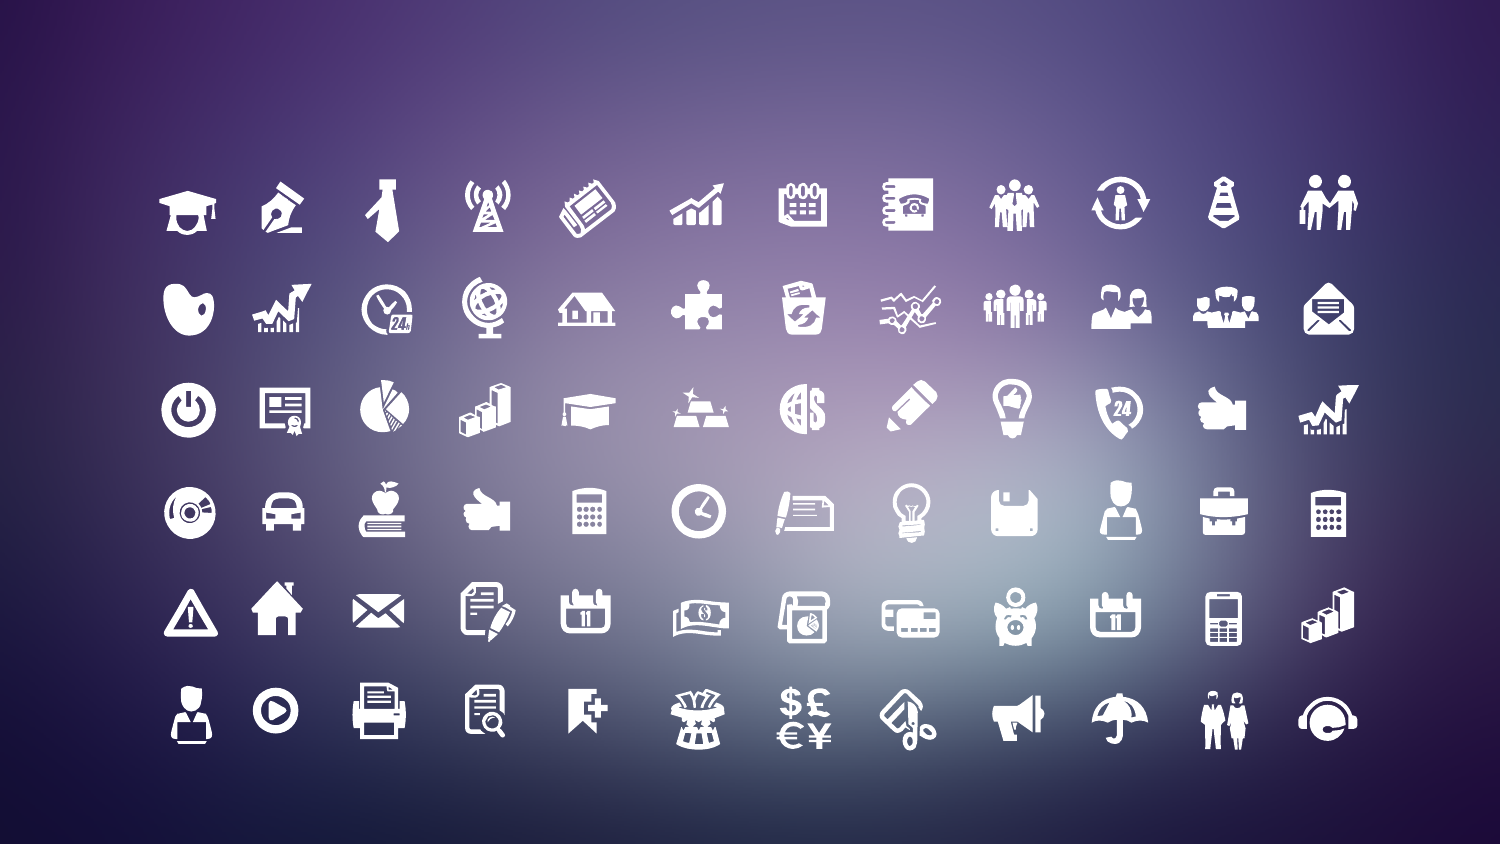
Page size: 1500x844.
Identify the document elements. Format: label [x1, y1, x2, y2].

text_box [673, 599, 729, 637]
text_box [879, 689, 923, 751]
text_box [361, 284, 412, 335]
text_box [588, 698, 608, 718]
text_box [1006, 284, 1024, 328]
text_box [777, 591, 831, 644]
text_box [164, 487, 216, 539]
text_box [1000, 421, 1024, 439]
text_box [462, 276, 508, 339]
text_box [465, 684, 505, 734]
text_box [286, 415, 303, 437]
text_box [163, 283, 215, 336]
text_box [376, 294, 413, 334]
text_box [1193, 295, 1259, 328]
text_box [671, 484, 727, 539]
text_box [1090, 591, 1142, 638]
text_box [776, 721, 804, 749]
text_box [568, 688, 597, 734]
text_box [163, 588, 219, 637]
text_box [1227, 705, 1249, 750]
text_box [1111, 386, 1144, 429]
text_box [352, 598, 368, 623]
text_box [1298, 696, 1358, 729]
text_box [992, 695, 1033, 741]
text_box [482, 711, 506, 738]
text_box [558, 292, 616, 326]
text_box [712, 196, 722, 226]
text_box [775, 491, 791, 535]
text_box [261, 181, 305, 233]
text_box [1208, 176, 1240, 229]
text_box [1197, 386, 1247, 430]
text_box [1303, 424, 1308, 435]
text_box [806, 688, 831, 718]
text_box [276, 316, 281, 333]
text_box [1309, 174, 1322, 188]
text_box [1207, 690, 1218, 700]
text_box [1091, 307, 1152, 329]
text_box [1091, 197, 1143, 230]
text_box [389, 598, 405, 624]
text_box [779, 686, 802, 719]
text_box [460, 582, 503, 636]
text_box [295, 308, 300, 333]
text_box [360, 380, 410, 433]
text_box [289, 323, 294, 333]
text_box [192, 712, 213, 740]
text_box [1129, 288, 1147, 308]
text_box [896, 608, 940, 638]
text_box [561, 393, 616, 430]
text_box [1106, 536, 1137, 540]
text_box [1113, 195, 1128, 221]
text_box [699, 205, 709, 226]
text_box [355, 594, 402, 613]
text_box [991, 490, 1038, 537]
text_box [886, 417, 901, 432]
text_box [778, 182, 827, 227]
text_box [989, 179, 1040, 231]
text_box [892, 483, 931, 543]
text_box [572, 487, 607, 535]
text_box [495, 185, 503, 205]
text_box [352, 682, 406, 740]
text_box [559, 179, 616, 238]
text_box [1299, 190, 1359, 230]
text_box [1323, 418, 1327, 435]
text_box [807, 723, 832, 749]
text_box [882, 178, 934, 231]
text_box [1303, 282, 1355, 335]
text_box [161, 382, 216, 438]
text_box [472, 189, 504, 232]
text_box [252, 283, 312, 324]
text_box [672, 408, 700, 428]
text_box [365, 179, 400, 243]
text_box [1336, 425, 1340, 435]
text_box [252, 687, 299, 734]
text_box [1200, 498, 1248, 535]
text_box [1342, 409, 1347, 435]
text_box [262, 492, 305, 531]
text_box [258, 322, 262, 333]
text_box [779, 384, 807, 435]
text_box [1309, 704, 1346, 741]
text_box [1215, 286, 1238, 302]
text_box [459, 383, 511, 438]
text_box [180, 685, 203, 712]
text_box [1095, 388, 1128, 440]
text_box [283, 320, 287, 333]
text_box [1298, 385, 1359, 426]
text_box [170, 712, 191, 740]
text_box [919, 724, 937, 740]
text_box [993, 289, 1006, 325]
text_box [1205, 591, 1242, 646]
text_box [1091, 693, 1149, 744]
text_box [784, 495, 834, 531]
text_box [682, 387, 714, 413]
text_box [983, 292, 993, 322]
picture [0, 0, 1500, 844]
text_box [992, 378, 1032, 419]
text_box [251, 581, 303, 636]
text_box [1329, 422, 1334, 435]
text_box [670, 689, 725, 750]
text_box [465, 180, 475, 211]
text_box [669, 183, 724, 216]
text_box [913, 379, 938, 404]
text_box [810, 387, 826, 431]
text_box [1200, 704, 1226, 750]
text_box [1096, 176, 1151, 212]
text_box [1301, 587, 1355, 644]
text_box [1100, 284, 1121, 301]
text_box [355, 612, 401, 628]
text_box [1231, 692, 1243, 704]
text_box [686, 208, 696, 226]
text_box [994, 587, 1038, 646]
text_box [488, 603, 516, 643]
text_box [1024, 289, 1037, 325]
text_box [879, 297, 942, 335]
text_box [1310, 489, 1347, 537]
text_box [1035, 695, 1045, 733]
text_box [259, 387, 311, 429]
text_box [1122, 506, 1143, 535]
text_box [560, 588, 611, 634]
text_box [1037, 292, 1047, 322]
text_box [463, 488, 511, 531]
text_box [473, 185, 481, 205]
text_box [702, 405, 729, 428]
text_box [880, 285, 937, 303]
text_box [881, 600, 924, 631]
text_box [1338, 174, 1351, 188]
text_box [892, 387, 931, 425]
text_box [501, 179, 511, 211]
text_box [782, 280, 826, 335]
text_box [1213, 487, 1235, 497]
text_box [159, 190, 217, 235]
text_box [671, 280, 722, 330]
text_box [1099, 480, 1132, 535]
text_box [673, 213, 683, 226]
text_box [358, 481, 406, 538]
